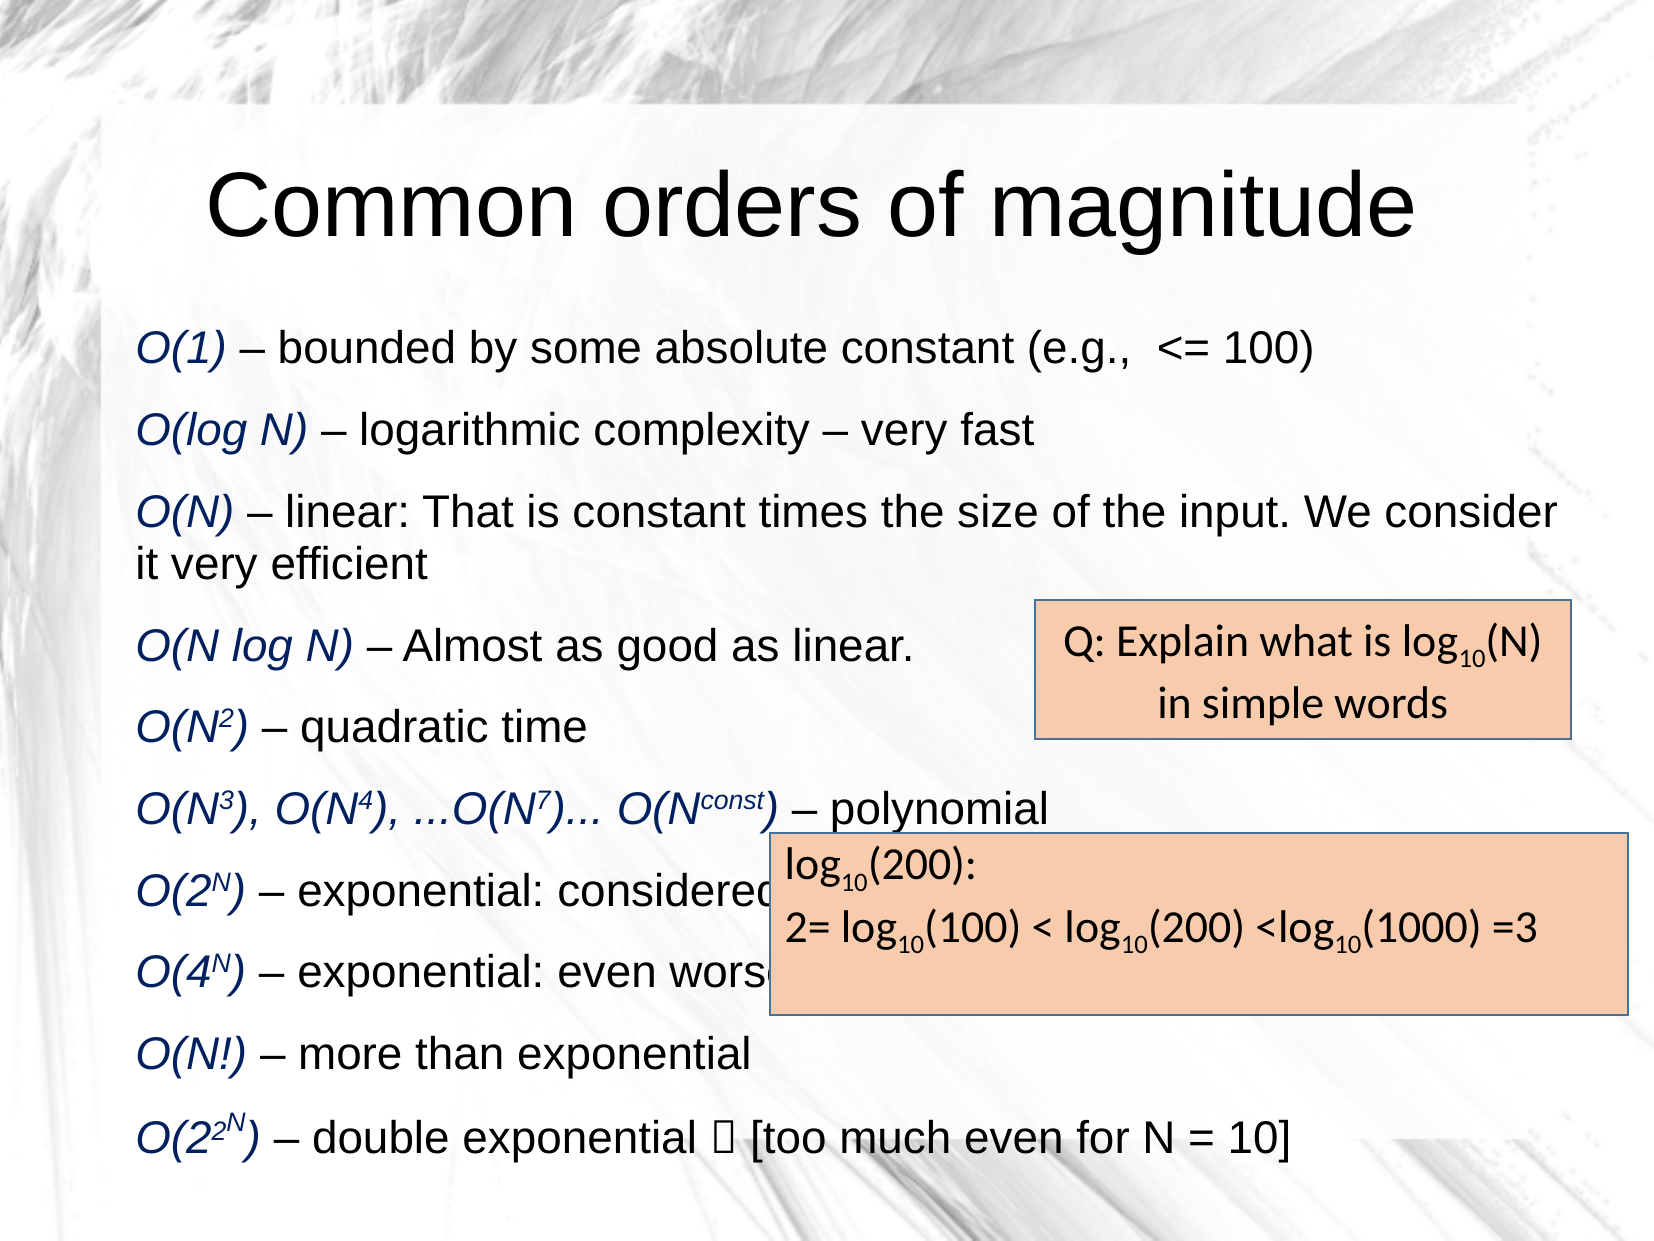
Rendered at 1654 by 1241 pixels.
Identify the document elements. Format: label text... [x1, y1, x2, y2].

title Common orders of magnitude [118, 112, 1506, 281]
picture [0, 0, 1654, 1241]
text_box log10(200): 2= log10(100) < log10(200) <log10(1000) =3 [769, 832, 1629, 1015]
text_box Q: Explain what is log10(N) in simple words [1034, 599, 1571, 739]
list O(1) – bounded by some absolute constant (e.g., <= 100) O(log N) – logarithmic complexity – very fast O(N) – linear: That is constant times the size of the input. We consider it very efficient O(N log N) – Almost as good as linear. O(N2) – quadratic time O(N3), O(N4), ...O(N7)... O(Nconst) – polynomial O(2N) – exponential: considered as very inefficient O(4N) – exponential: even worse than 2N O(N!) – more than exponential O(22N) – double exponential  [too much even for N = 10] [118, 319, 1571, 1109]
